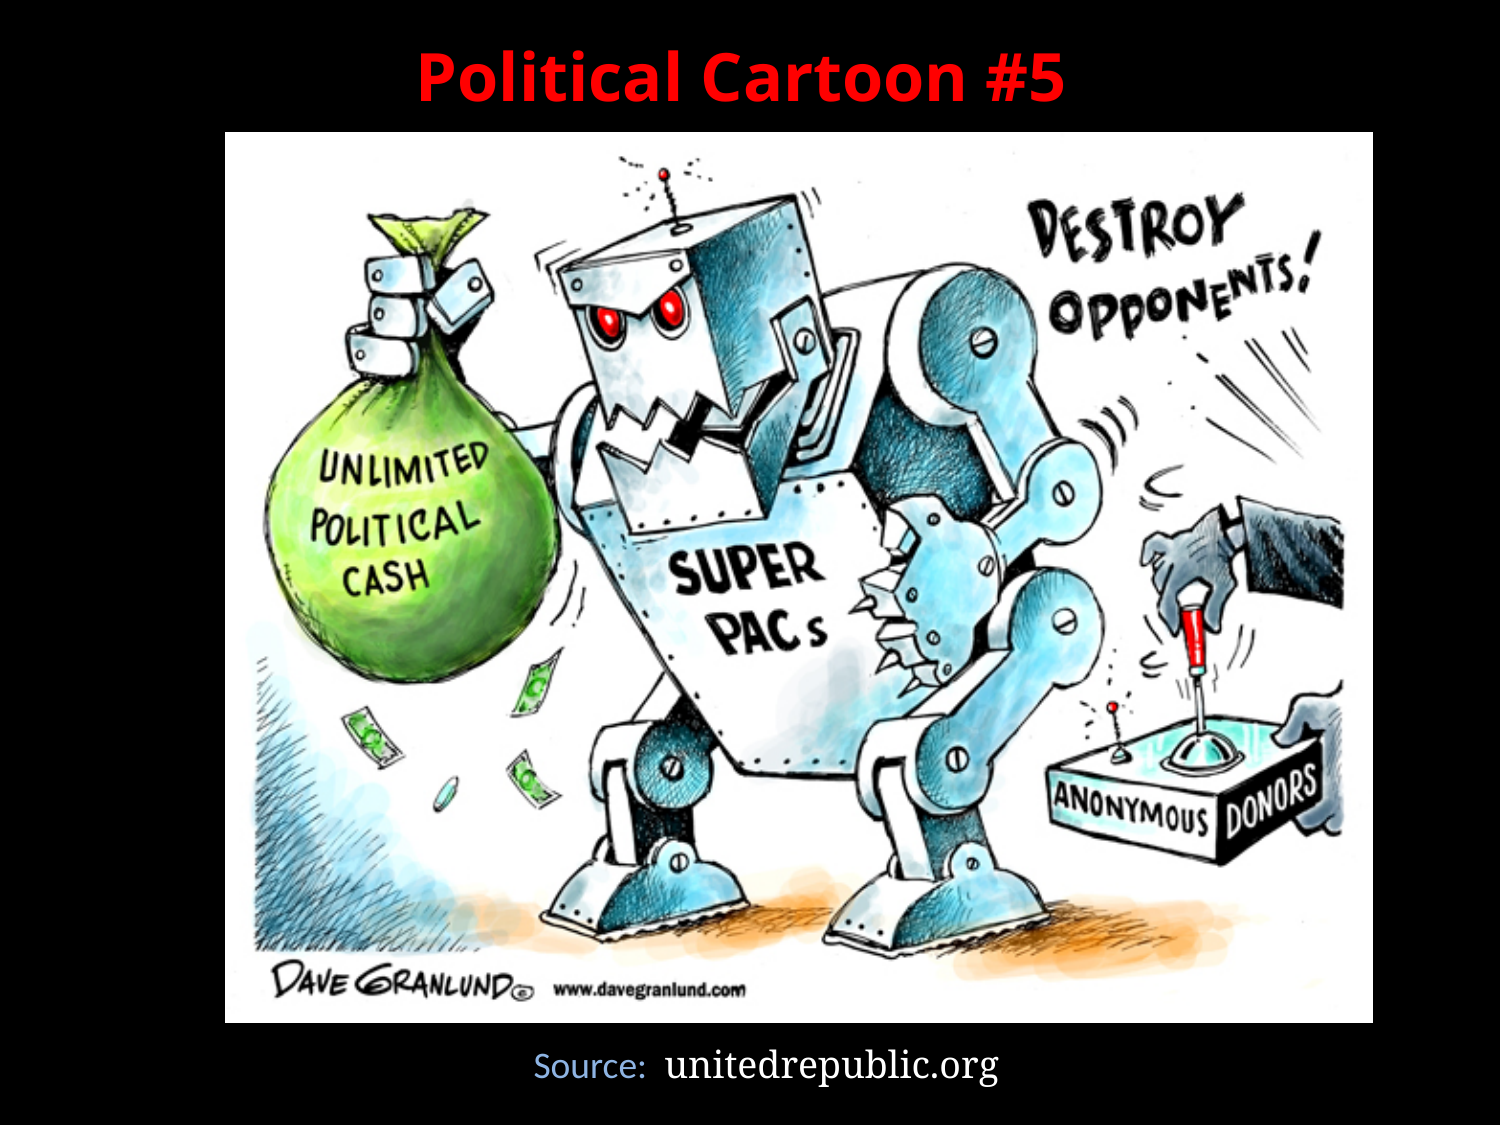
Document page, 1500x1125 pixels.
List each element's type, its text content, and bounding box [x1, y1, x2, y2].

text_box Source: unitedrepublic.org [99, 1011, 1434, 1125]
picture [224, 132, 1374, 1023]
title Political Cartoon #5 [75, 0, 1409, 150]
